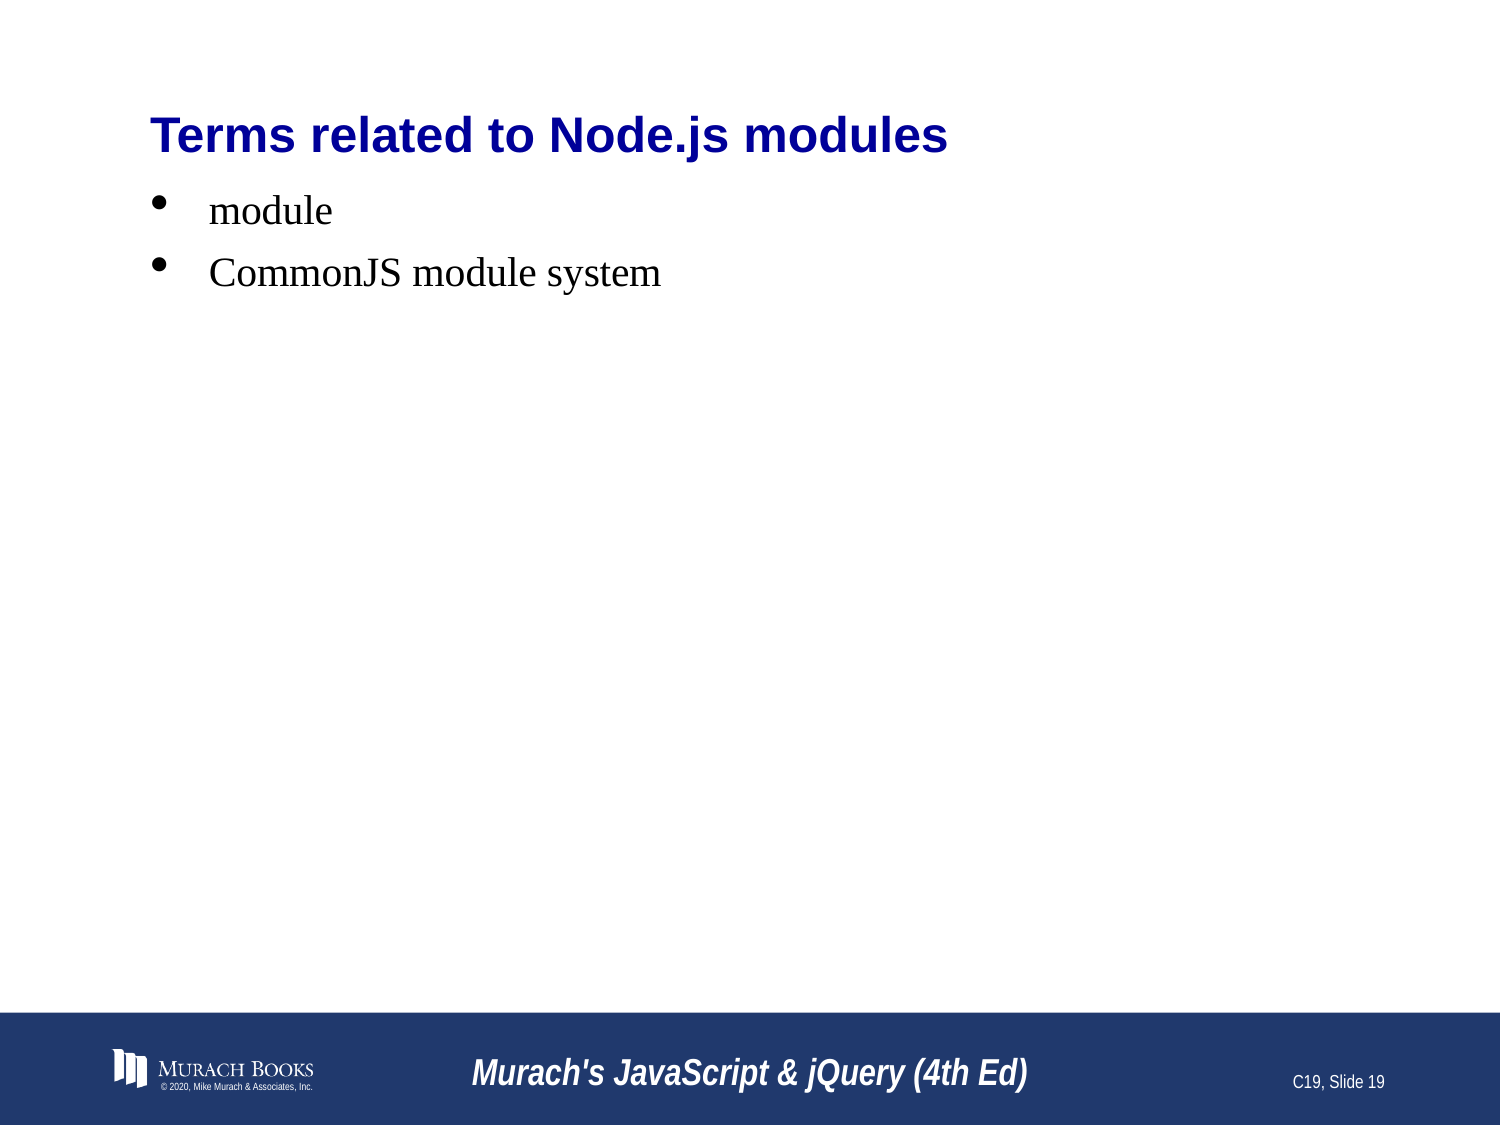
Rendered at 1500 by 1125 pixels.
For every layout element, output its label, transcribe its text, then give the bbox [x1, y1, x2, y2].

list module CommonJS module system [137, 174, 1350, 975]
slide_number Murach's JavaScript & jQuery (4th Ed) [463, 1025, 1050, 1100]
slide_number C19, Slide 19 [1087, 1025, 1400, 1100]
footer © 2020, Mike Murach & Associates, Inc. [12, 1025, 463, 1100]
title Terms related to Node.js modules [150, 102, 1350, 164]
